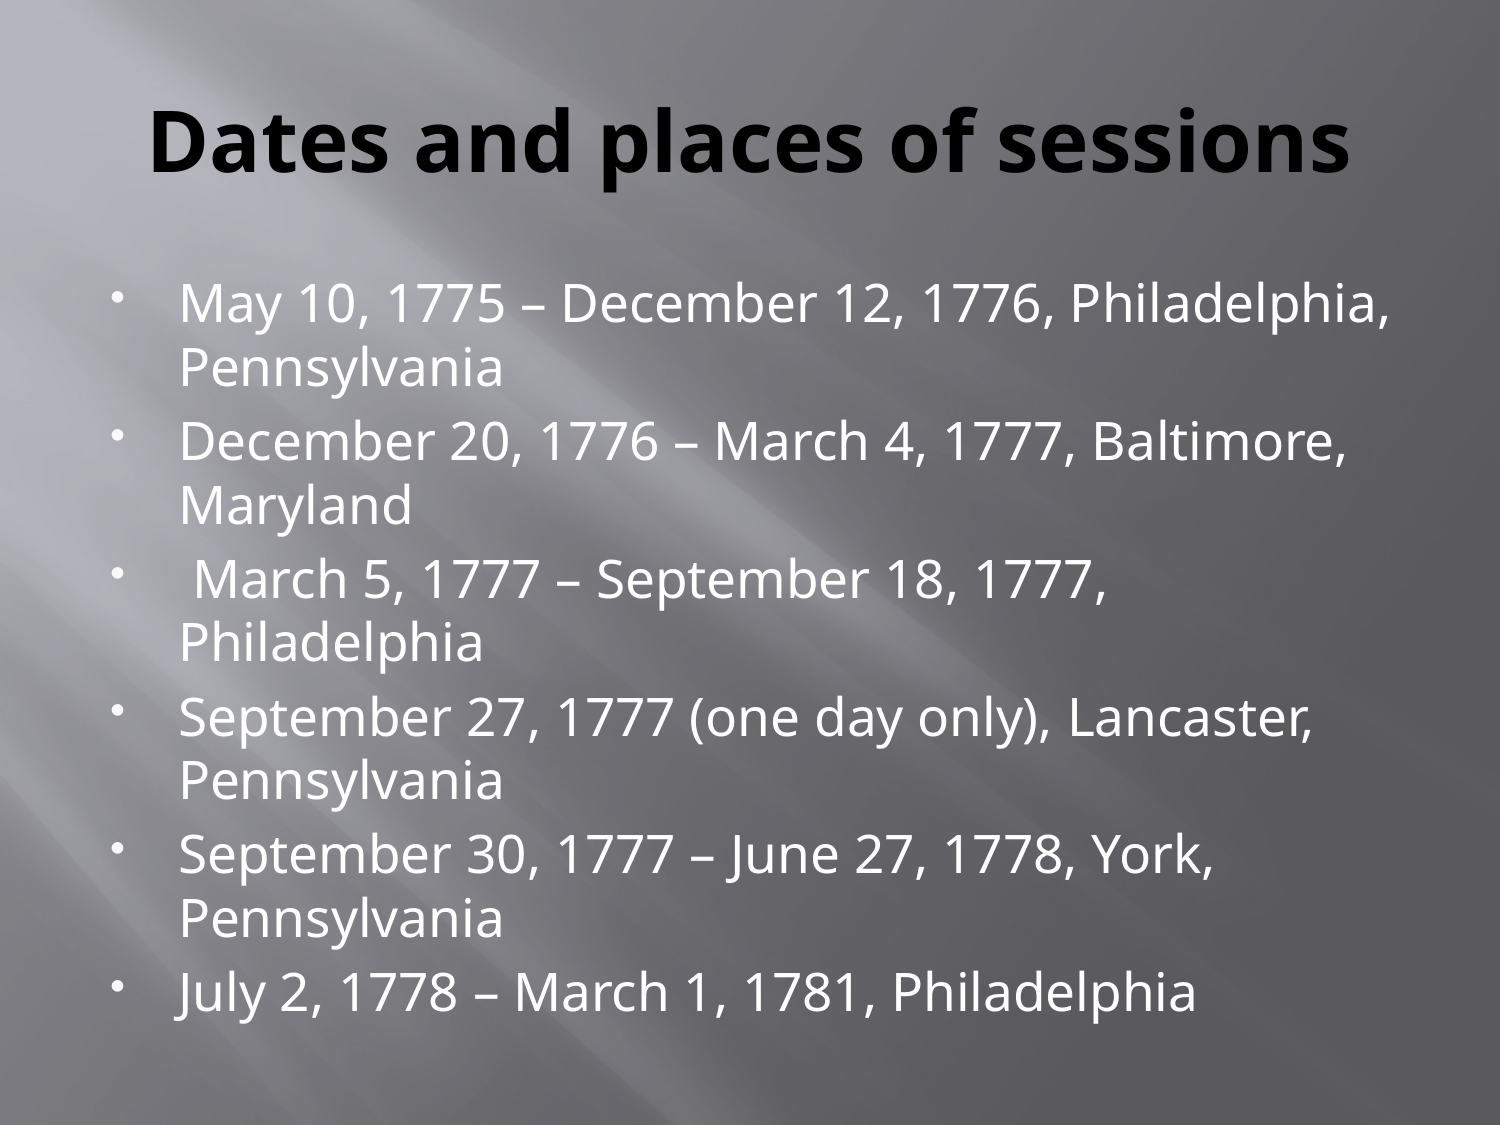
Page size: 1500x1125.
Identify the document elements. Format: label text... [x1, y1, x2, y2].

list May 10, 1775 – December 12, 1776, Philadelphia, Pennsylvania December 20, 1776 – March 4, 1777, Baltimore, Maryland March 5, 1777 – September 18, 1777, Philadelphia September 27, 1777 (one day only), Lancaster, Pennsylvania September 30, 1777 – June 27, 1778, York, Pennsylvania July 2, 1778 – March 1, 1781, Philadelphia [75, 262, 1425, 1035]
title Dates and places of sessions [75, 45, 1425, 233]
